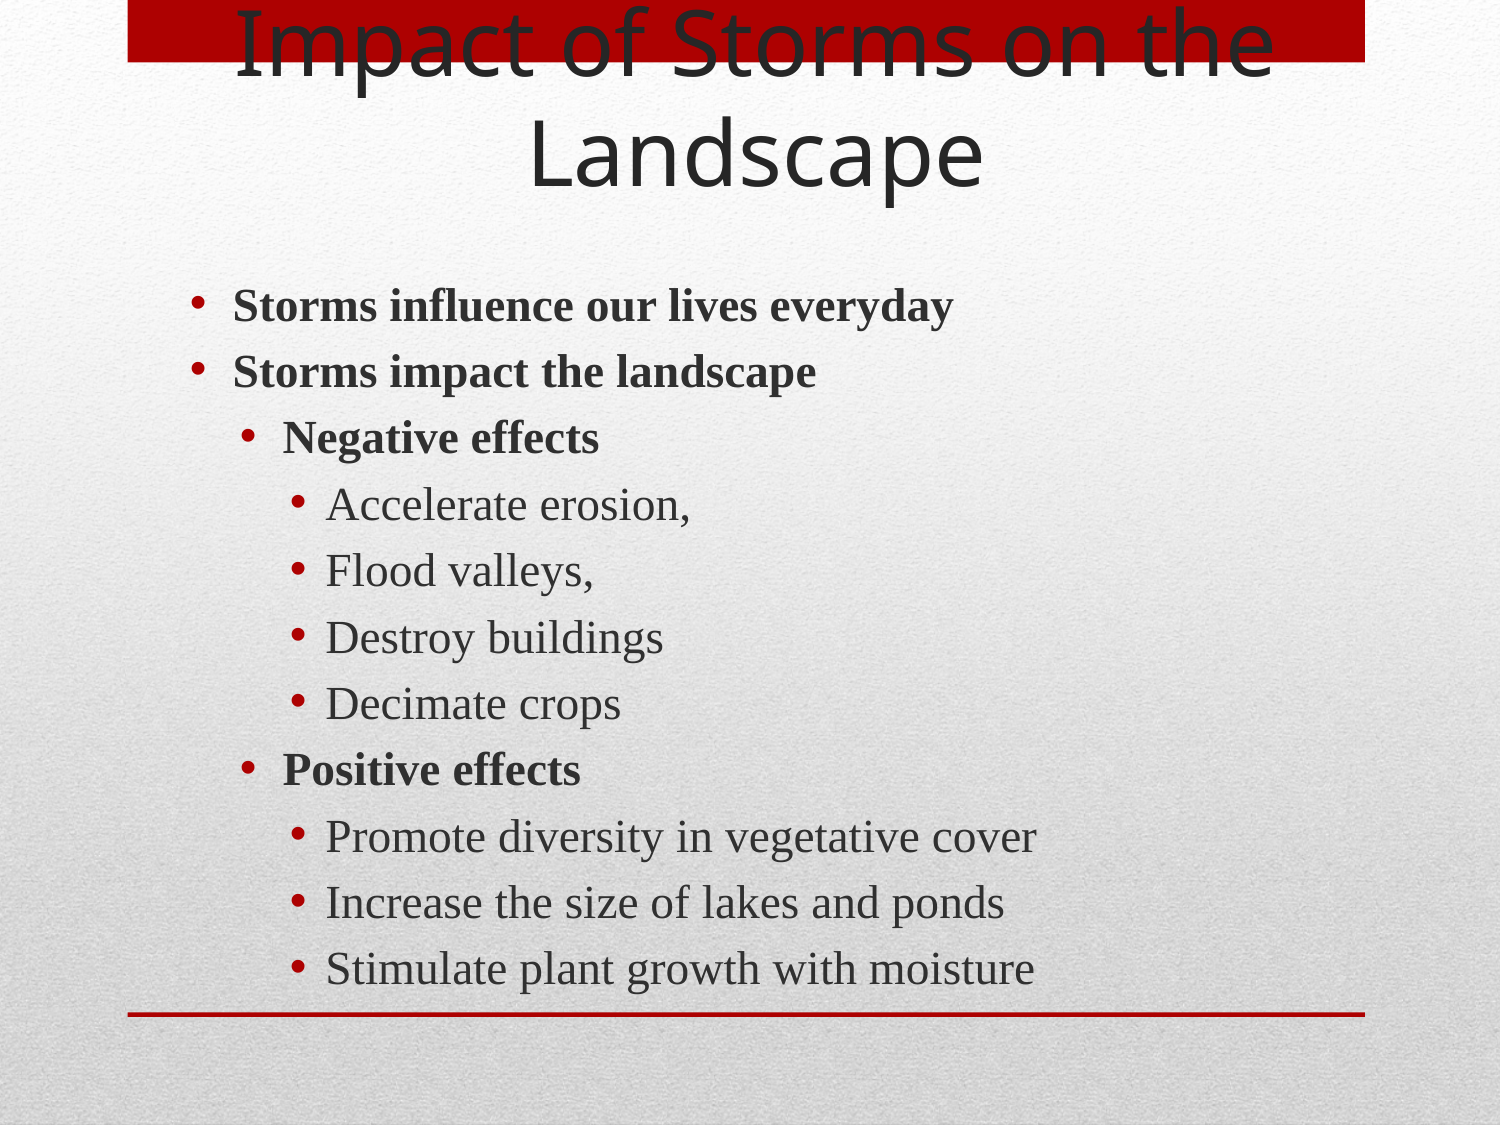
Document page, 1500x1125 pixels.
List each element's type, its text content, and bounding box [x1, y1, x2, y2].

title Impact of Storms on the Landscape [62, 24, 1450, 213]
list Storms influence our lives everyday Storms impact the landscape Negative effects Accelerate erosion, Flood valleys, Destroy buildings Decimate crops Positive effects Promote diversity in vegetative cover Increase the size of lakes and ponds Stimulate plant growth with moisture [174, 262, 1300, 1006]
